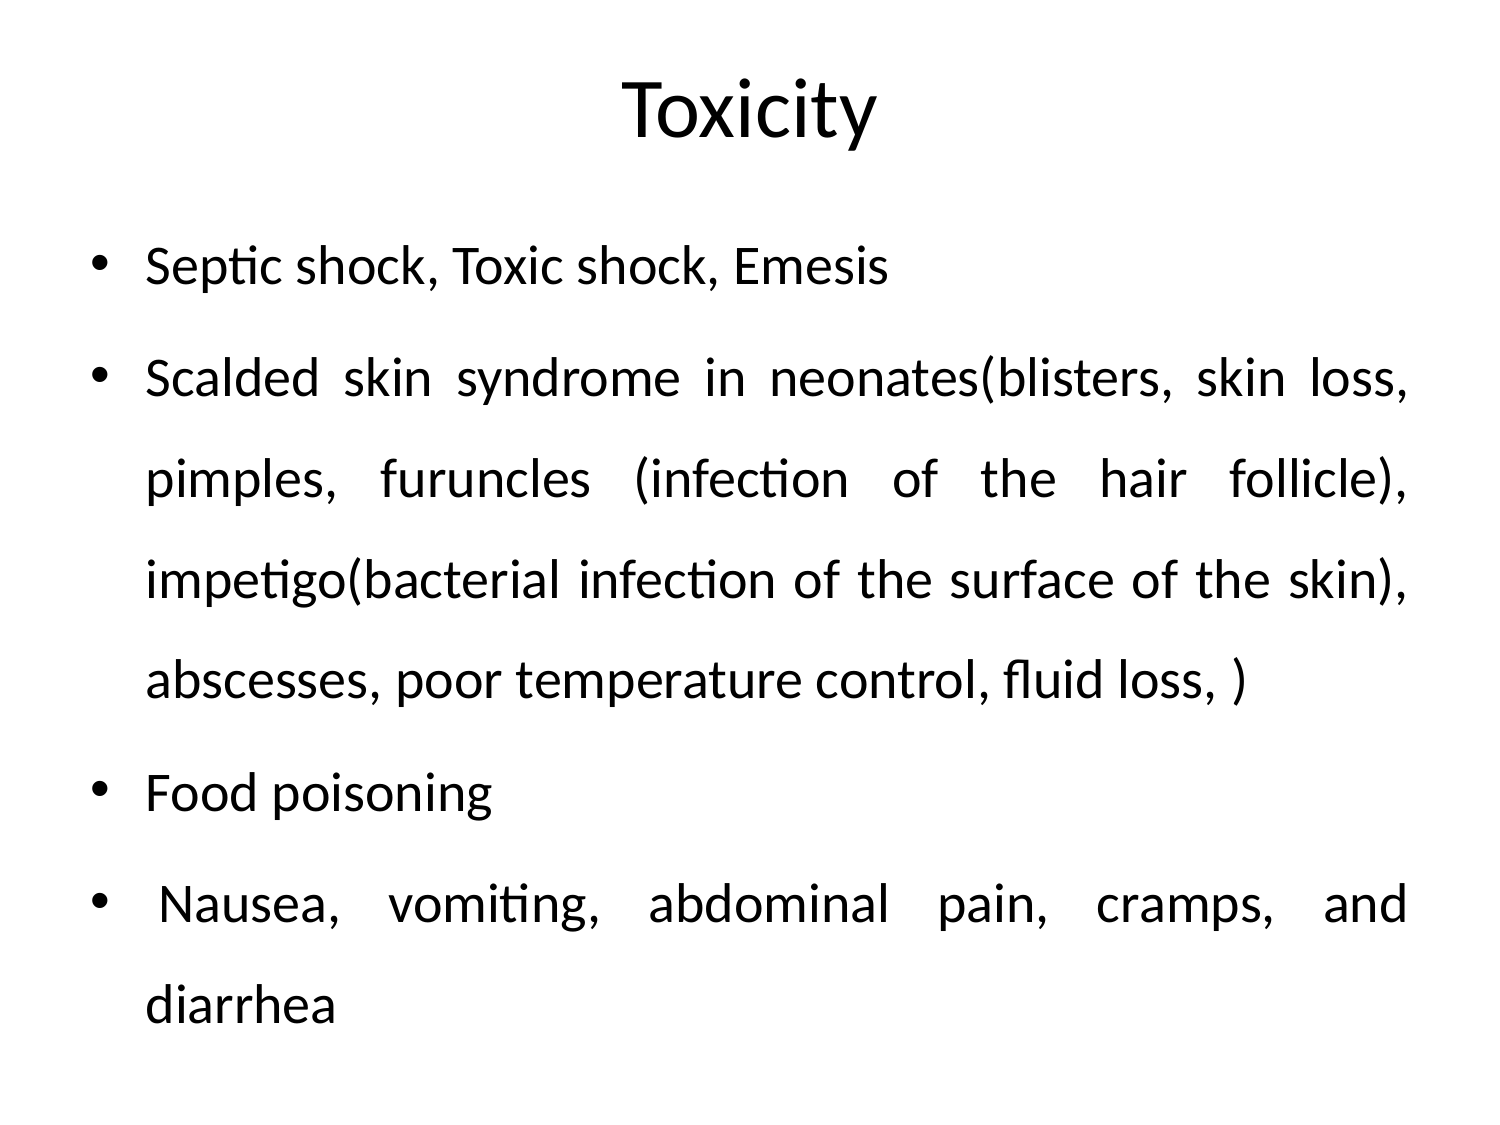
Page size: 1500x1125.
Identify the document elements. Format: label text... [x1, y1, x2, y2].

title Toxicity [75, 45, 1425, 163]
list Septic shock, Toxic shock, Emesis Scalded skin syndrome in neonates(blisters, skin loss, pimples, furuncles (infection of the hair follicle), impetigo(bacterial infection of the surface of the skin), abscesses, poor temperature control, fluid loss, ) Food poisoning Nausea, vomiting, abdominal pain, cramps, and diarrhea [75, 187, 1425, 1063]
